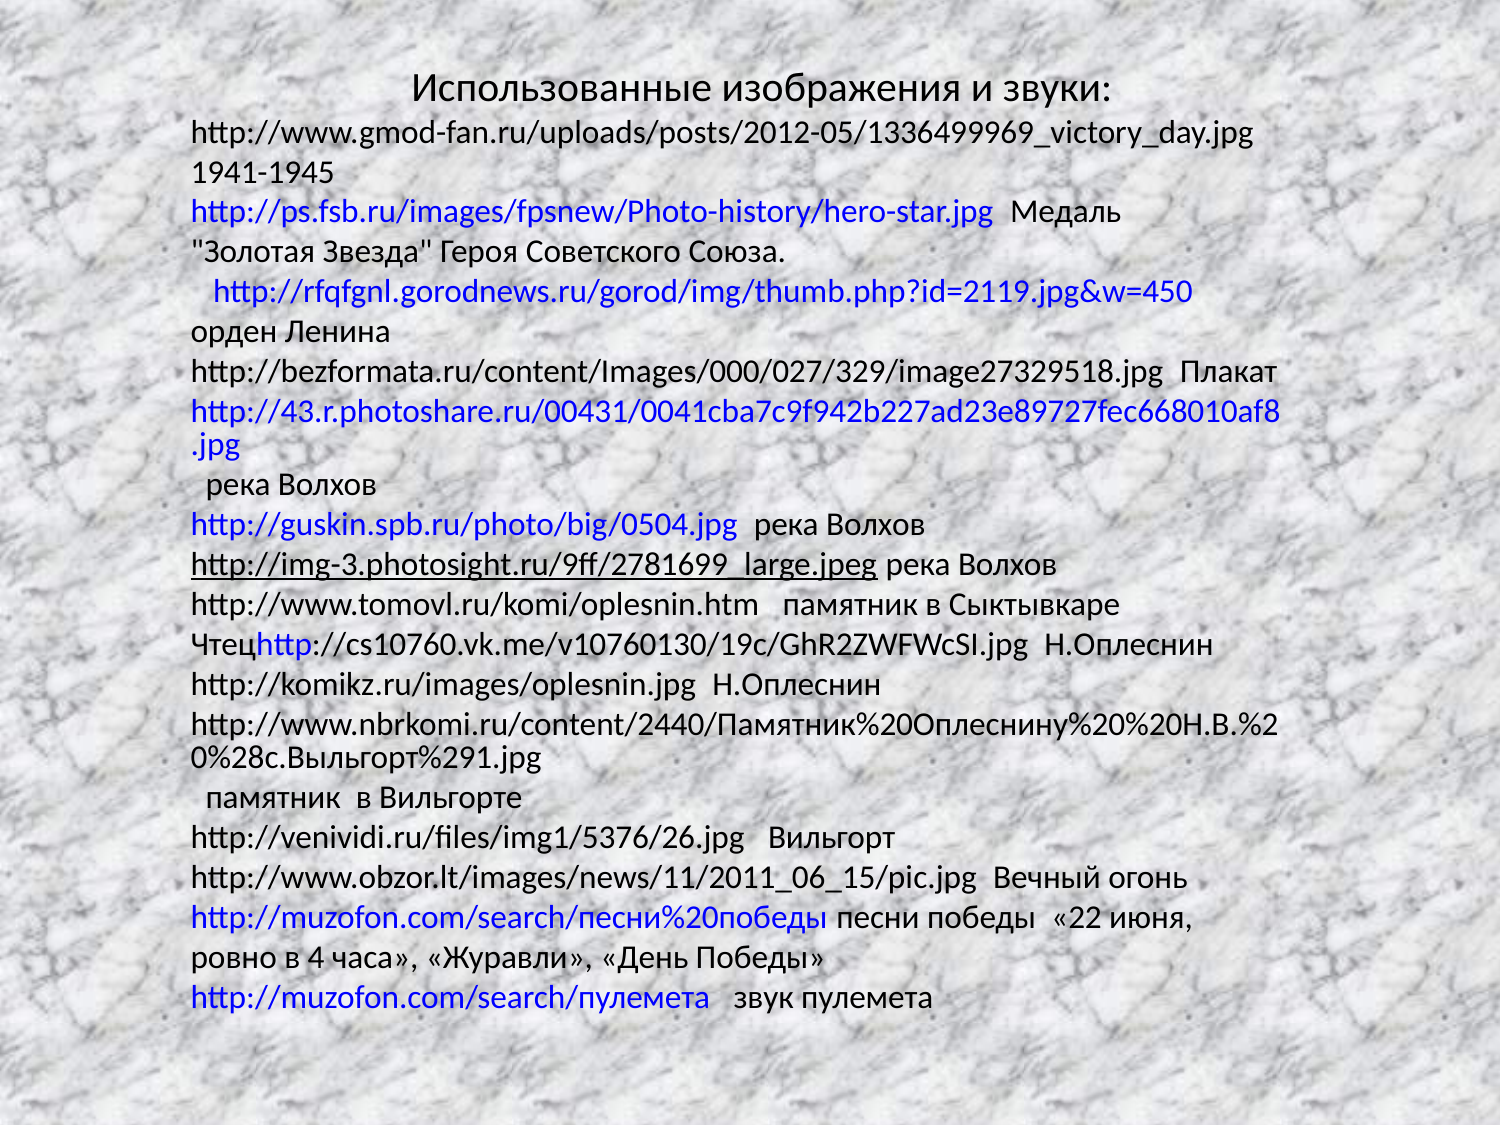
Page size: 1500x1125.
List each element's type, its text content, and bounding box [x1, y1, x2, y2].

text_box Использованные изображения и звуки: http://www.gmod-fan.ru/uploads/posts/2012-05/1336499969_victory_day.jpg 1941-1945 http://ps.fsb.ru/images/fpsnew/Photo-history/hero-star.jpg Медаль "Золотая Звезда" Героя Советского Союза. http://rfqfgnl.gorodnews.ru/gorod/img/thumb.php?id=2119.jpg&w=450 орден Ленина http://bezformata.ru/content/Images/000/027/329/image27329518.jpg Плакат http://43.r.photoshare.ru/00431/0041cba7c9f942b227ad23e89727fec668010af8.jpg река Волхов http://guskin.spb.ru/photo/big/0504.jpg река Волхов http://img-3.photosight.ru/9ff/2781699_large.jpeg река Волхов http://www.tomovl.ru/komi/oplesnin.htm памятник в Сыктывкаре Чтецhttp://cs10760.vk.me/v10760130/19c/GhR2ZWFWcSI.jpg Н.Оплеснин http://komikz.ru/images/oplesnin.jpg Н.Оплеснин http://www.nbrkomi.ru/content/2440/Памятник%20Оплеснину%20%20Н.В.%20%28с.Выльгорт%291.jpg памятник в Вильгорте http://venividi.ru/files/img1/5376/26.jpg Вильгорт http://www.obzor.lt/images/news/11/2011_06_15/pic.jpg Вечный огонь http://muzofon.com/search/песни%20победы песни победы «22 июня, ровно в 4 часа», «Журавли», «День Победы» http://muzofon.com/search/пулемета звук пулемета [175, 52, 1301, 996]
picture [0, 0, 1500, 1125]
